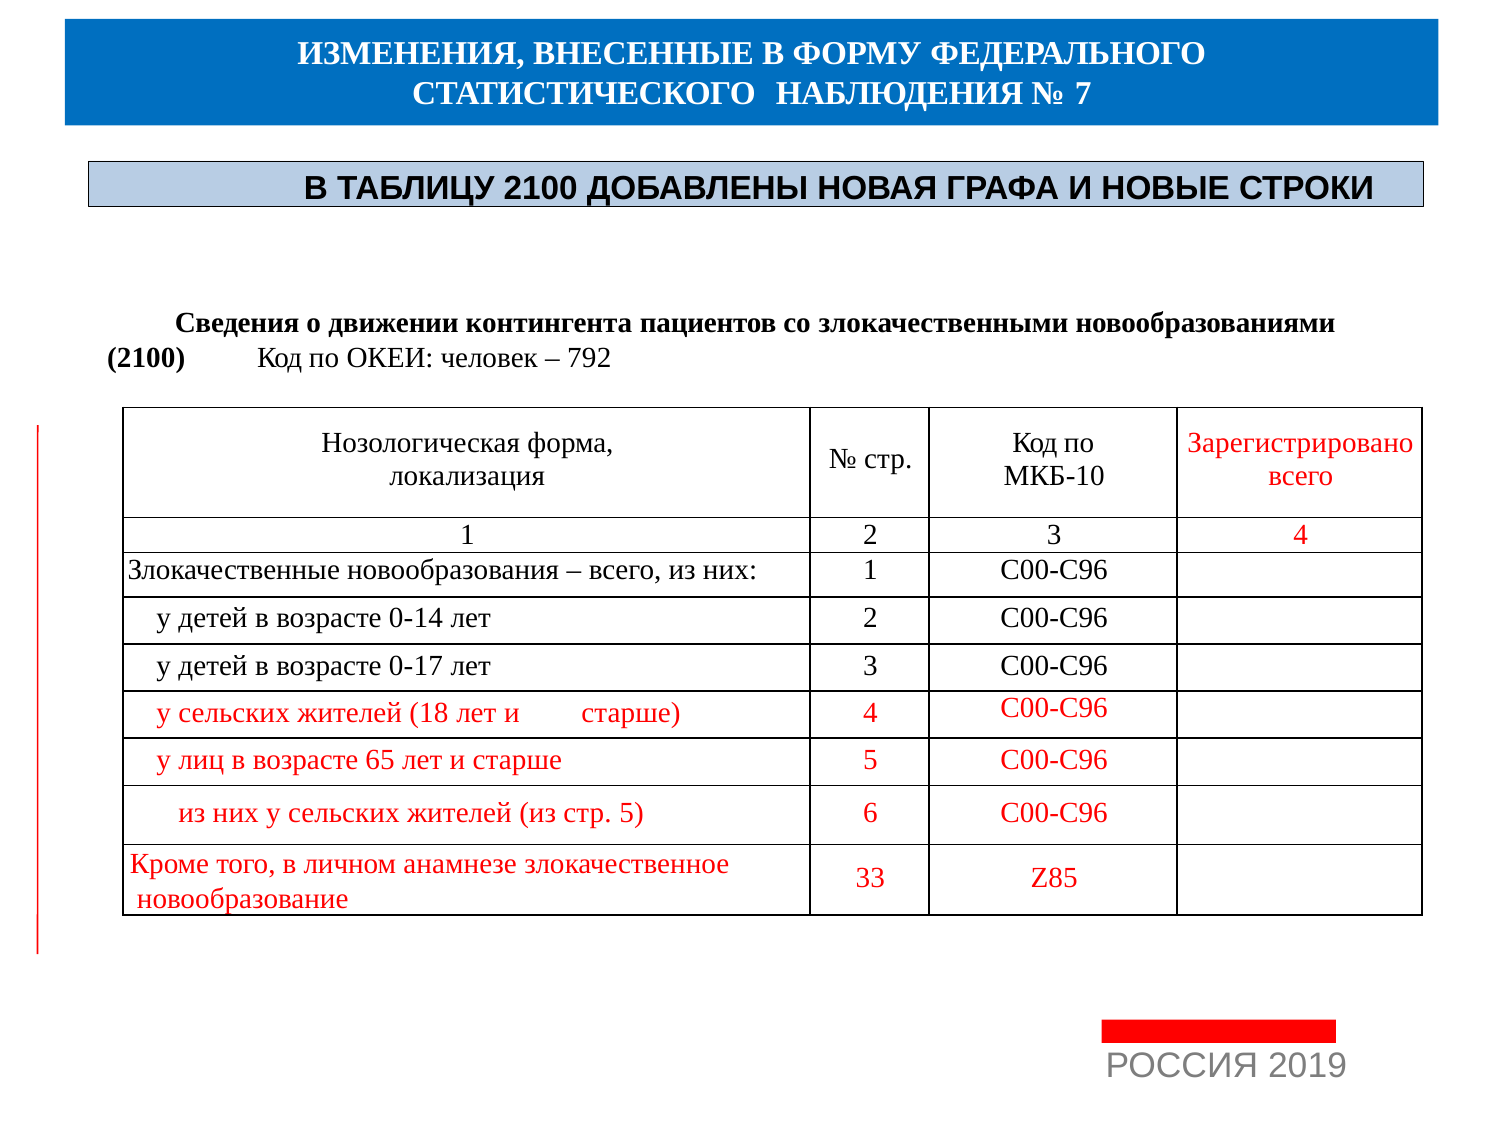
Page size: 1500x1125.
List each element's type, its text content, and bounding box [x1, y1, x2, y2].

table_cell [1178, 739, 1421, 785]
table_header Код по МКБ-10 [930, 408, 1176, 517]
table_cell С00-С96 [930, 645, 1176, 690]
text_box Сведения о движении контингента пациентов со злокачественными новообразованиями (2100) Код по ОКЕИ: человек – 792 [104, 301, 1419, 374]
table_cell у детей в возрасте 0-14 лет [124, 598, 809, 643]
table_cell С00-С96 [930, 553, 1176, 596]
table_cell Z85 [930, 845, 1176, 914]
table_cell 1 [124, 518, 809, 552]
table_cell 2 [811, 598, 928, 643]
table_cell у детей в возрасте 0-17 лет [124, 645, 809, 690]
table_cell у лиц в возрасте 65 лет и старше [124, 739, 809, 785]
table_header Зарегистрировано всего [1178, 408, 1421, 517]
table_cell С00-С96 [930, 739, 1176, 785]
table_header № стр. [811, 408, 928, 517]
text_box РОССИЯ 2019 [1103, 1042, 1349, 1085]
table_cell [1178, 645, 1421, 690]
text_box В ТАБЛИЦУ 2100 ДОБАВЛЕНЫ НОВАЯ ГРАФА И НОВЫЕ СТРОКИ [88, 160, 1424, 207]
table_cell из них у сельских жителей (из стр. 5) [124, 786, 809, 844]
text_box [64, 18, 1439, 126]
table_cell [1178, 598, 1421, 643]
table_cell С00-С96 [930, 598, 1176, 643]
table_cell 1 [811, 553, 928, 596]
table_cell [1178, 692, 1421, 737]
table_cell 4 [811, 692, 928, 737]
table_cell 33 [811, 845, 928, 914]
table_cell 3 [811, 645, 928, 690]
table_cell [1178, 845, 1421, 914]
table_cell 6 [811, 786, 928, 844]
table_cell С00-С96 [930, 786, 1176, 844]
table_cell 2 [811, 518, 928, 552]
table_cell [1178, 553, 1421, 596]
text_box [1101, 1019, 1336, 1043]
table_cell у сельских жителей (18 лет и старше) [124, 692, 809, 737]
table_cell 3 [930, 518, 1176, 552]
table_cell Кроме того, в личном анамнезе злокачественное новообразование [124, 845, 809, 914]
table_cell 5 [811, 739, 928, 785]
table_header Нозологическая форма, локализация [124, 408, 809, 517]
table_cell Злокачественные новообразования – всего, из них: [124, 553, 809, 596]
text_box ИЗМЕНЕНИЯ, ВНЕСЕННЫЕ В ФОРМУ ФЕДЕРАЛЬНОГО СТАТИСТИЧЕСКОГО НАБЛЮДЕНИЯ № 7 [295, 29, 1208, 112]
table_cell 4 [1178, 518, 1421, 552]
table_cell [1178, 786, 1421, 844]
table_cell С00-С96 [930, 692, 1176, 737]
